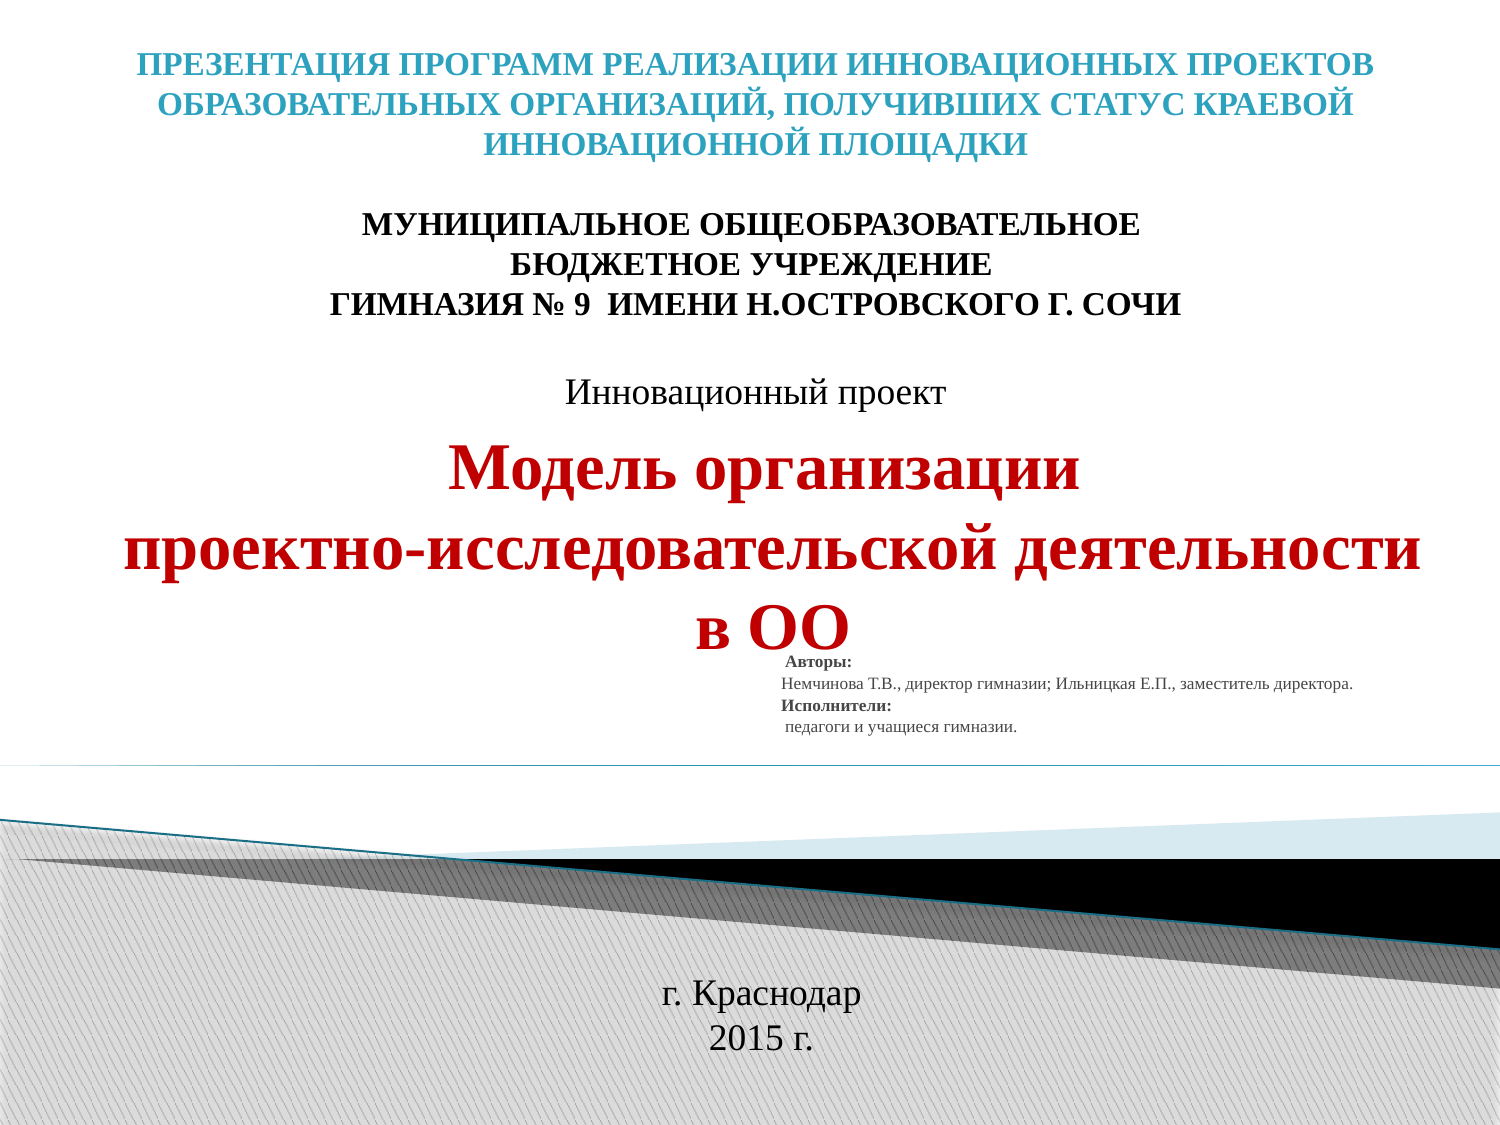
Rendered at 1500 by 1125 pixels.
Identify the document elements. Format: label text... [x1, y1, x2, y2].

text_box г. Краснодар 2015 г. [492, 960, 1032, 1066]
title Модель организации проектно-исследовательской деятельности в ОО [82, 503, 1465, 750]
subtitle Авторы: Немчинова Т.В., директор гимназии; Ильницкая Е.П., заместитель директора. Исполнители: педагоги и учащиеся гимназии. [773, 621, 1477, 795]
text_box ПРЕЗЕНТАЦИЯ ПРОГРАММ РЕАЛИЗАЦИИ ИННОВАЦИОННЫХ ПРОЕКТОВ ОБРАЗОВАТЕЛЬНЫХ ОРГАНИЗАЦИЙ, ПОЛУЧИВШИХ СТАТУС КРАЕВОЙ ИННОВАЦИОННОЙ ПЛОЩАДКИ МУНИЦИПАЛЬНОЕ ОБЩЕОБРАЗОВАТЕЛЬНОЕ БЮДЖЕТНОЕ УЧРЕЖДЕНИЕ ГИМНАЗИЯ № 9 ИМЕНИ Н.ОСТРОВСКОГО Г. СОЧИ Инновационный проект [46, 35, 1465, 420]
picture [5, 859, 1500, 989]
